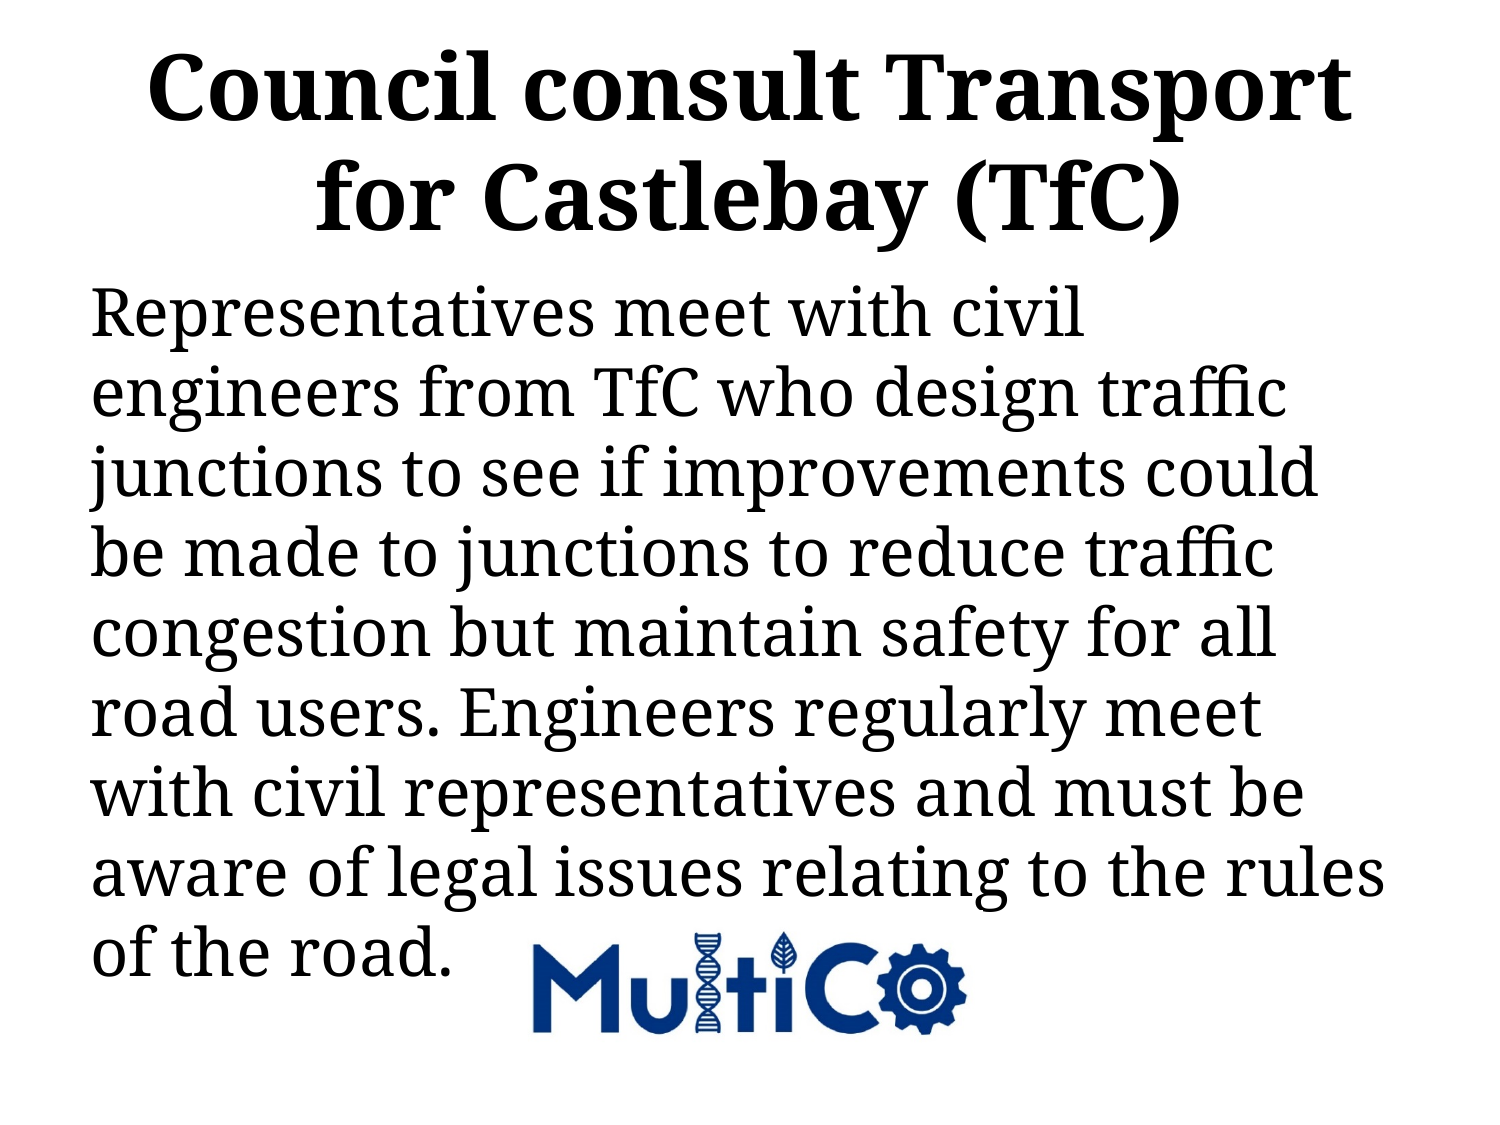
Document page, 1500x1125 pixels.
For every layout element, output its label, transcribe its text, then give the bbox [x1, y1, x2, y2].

title Council consult Transport for Castlebay (TfC) [75, 45, 1425, 233]
list Representatives meet with civil engineers from TfC who design traffic junctions to see if improvements could be made to junctions to reduce traffic congestion but maintain safety for all road users. Engineers regularly meet with civil representatives and must be aware of legal issues relating to the rules of the road. [75, 262, 1425, 1005]
picture [516, 910, 984, 1056]
